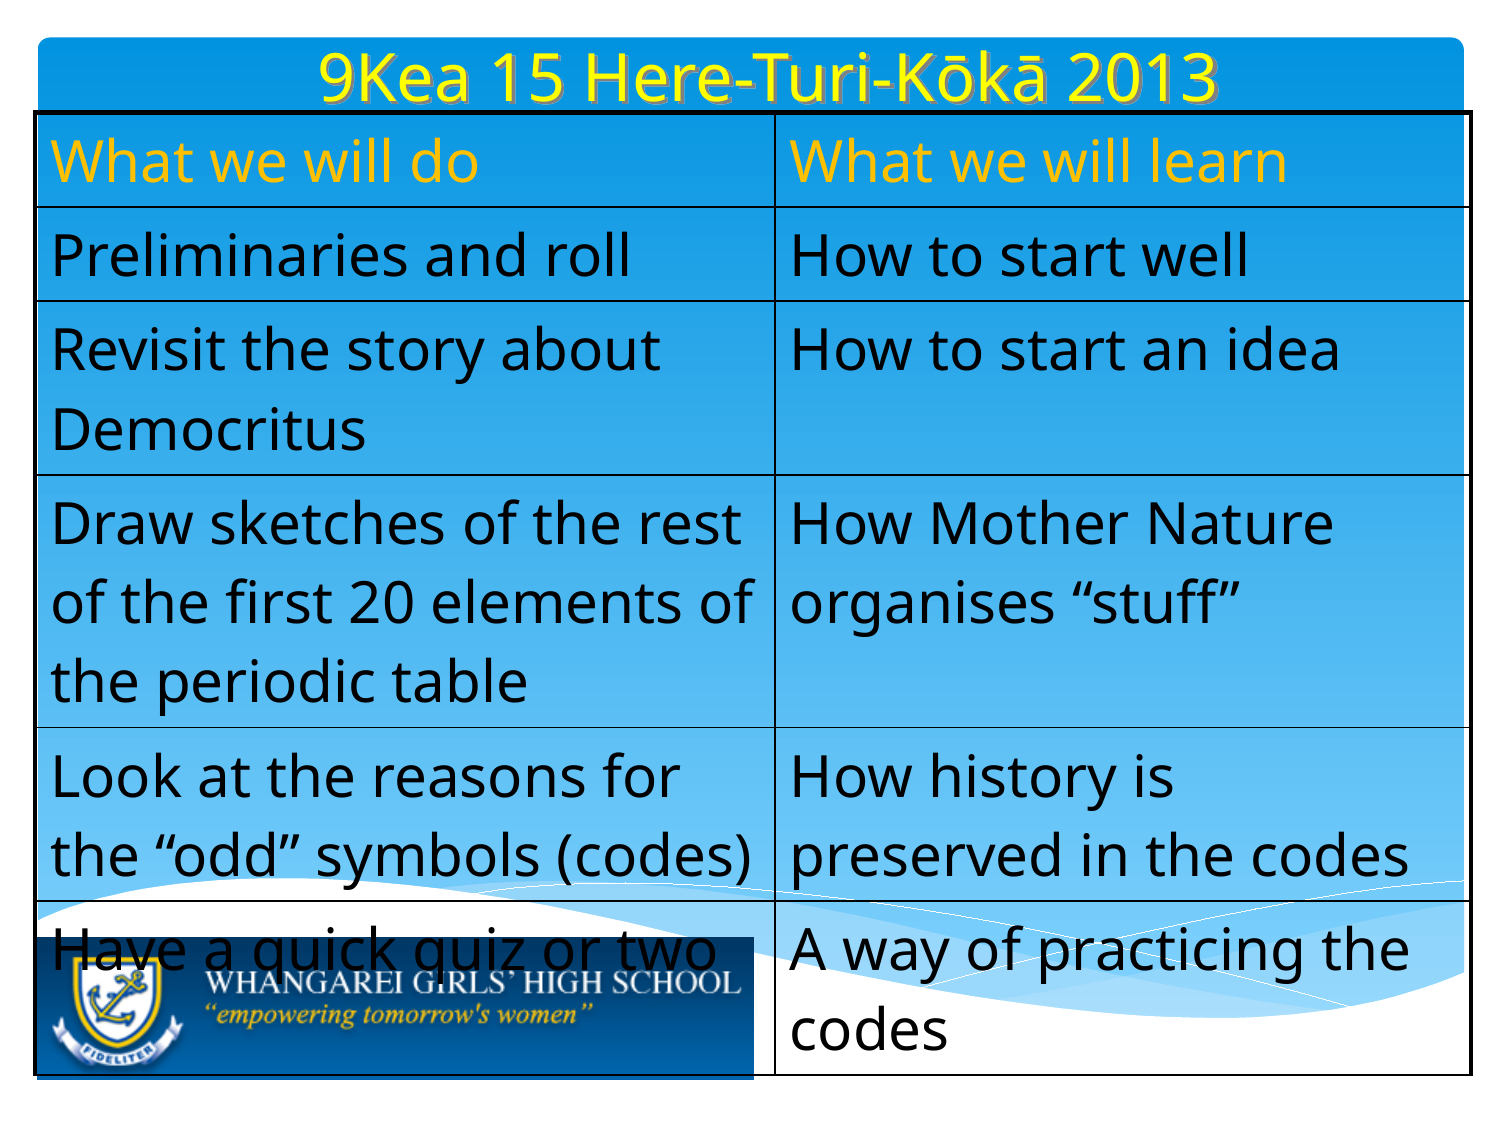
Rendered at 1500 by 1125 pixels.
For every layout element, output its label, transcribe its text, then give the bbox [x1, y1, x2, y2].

table_header What we will learn [776, 115, 1469, 206]
table_cell Revisit the story about Democritus [37, 302, 774, 474]
table_cell Have a quick quiz or two [37, 902, 774, 1074]
table_cell How to start an idea [776, 302, 1469, 474]
table_cell Draw sketches of the rest of the first 20 elements of the periodic table [37, 476, 774, 727]
table_header What we will do [37, 115, 774, 206]
table_cell How Mother Nature organises “stuff” [776, 476, 1469, 727]
table_cell How to start well [776, 208, 1469, 300]
table_cell Preliminaries and roll [37, 208, 774, 300]
picture [37, 937, 754, 1080]
table_cell A way of practicing the codes [776, 902, 1469, 1074]
text_box 9Kea 15 Here-Turi-Kōkā 2013 [162, 24, 1375, 110]
table_cell Look at the reasons for the “odd” symbols (codes) [37, 728, 774, 900]
table_cell How history is preserved in the codes [776, 728, 1469, 900]
